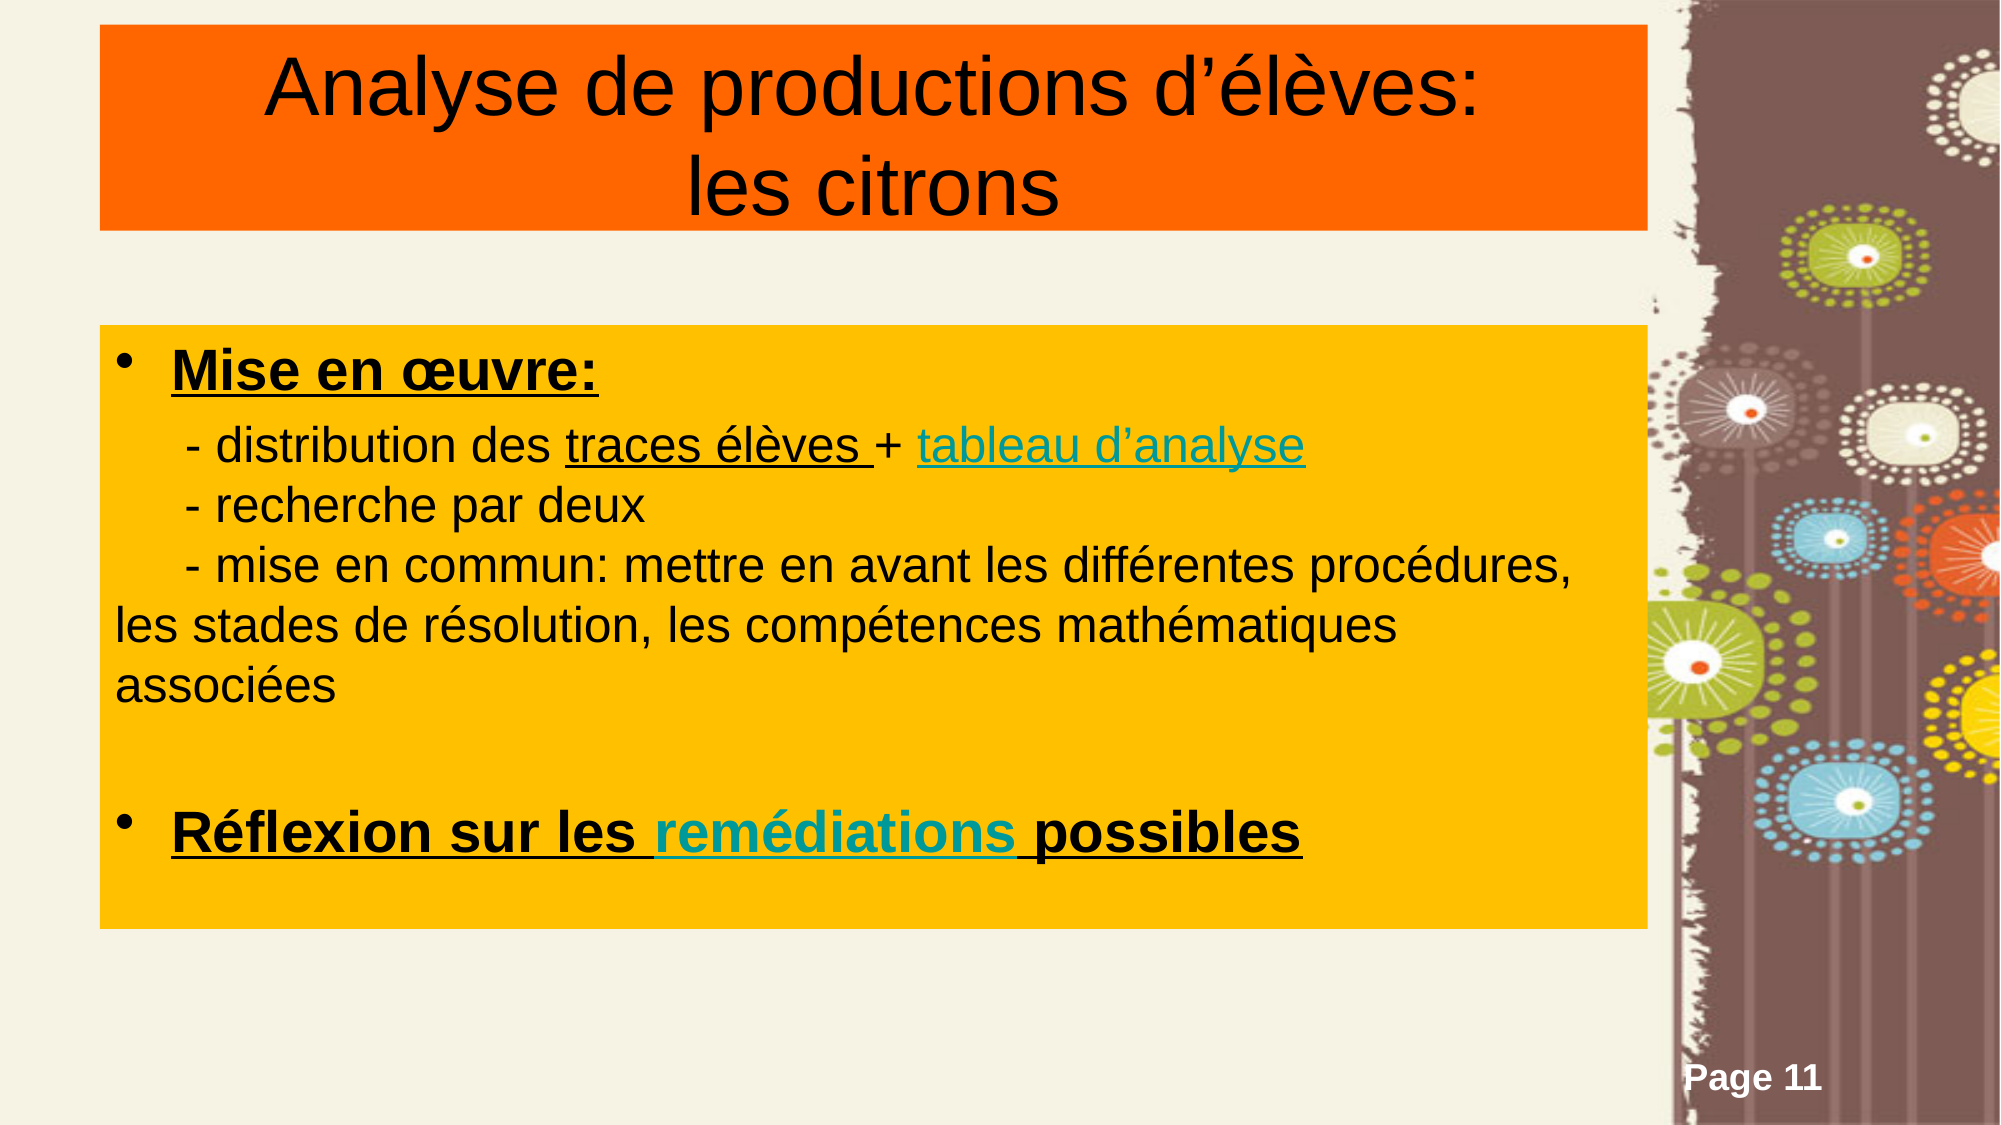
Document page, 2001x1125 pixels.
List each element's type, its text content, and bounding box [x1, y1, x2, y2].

list Mise en œuvre: - distribution des traces élèves + tableau d’analyse - recherche par deux - mise en commun: mettre en avant les différentes procédures, les stades de résolution, les compétences mathématiques associées Réflexion sur les remédiations possibles [99, 325, 1648, 929]
title Analyse de productions d’élèves: les citrons [99, 24, 1648, 231]
picture [0, 0, 2000, 1125]
